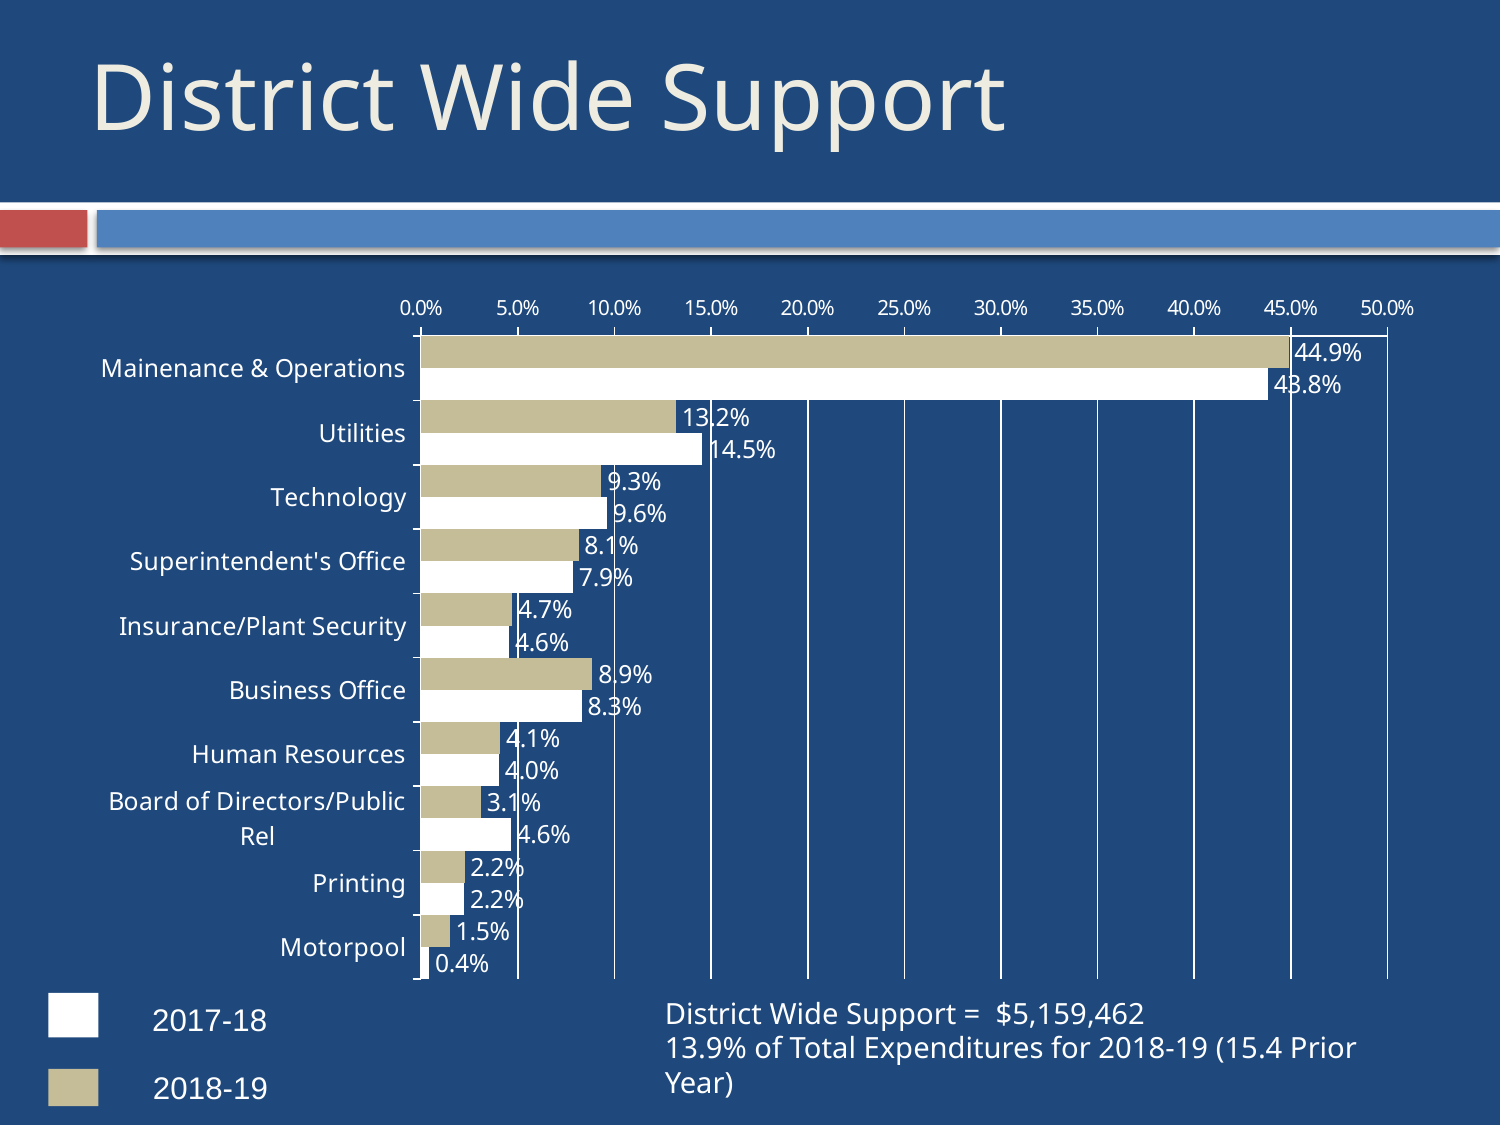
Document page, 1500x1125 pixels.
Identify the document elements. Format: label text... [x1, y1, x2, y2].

text_box [47, 991, 100, 1039]
chart [100, 262, 1439, 1001]
text_box District Wide Support = $5,159,462 13.9% of Total Expenditures for 2018-19 (15.4 Prior Year) [650, 1010, 1375, 1088]
text_box [47, 1067, 100, 1108]
text_box 2018-19 [138, 1060, 289, 1114]
title District Wide Support [75, 0, 1425, 188]
text_box 2017-18 [137, 1010, 288, 1046]
